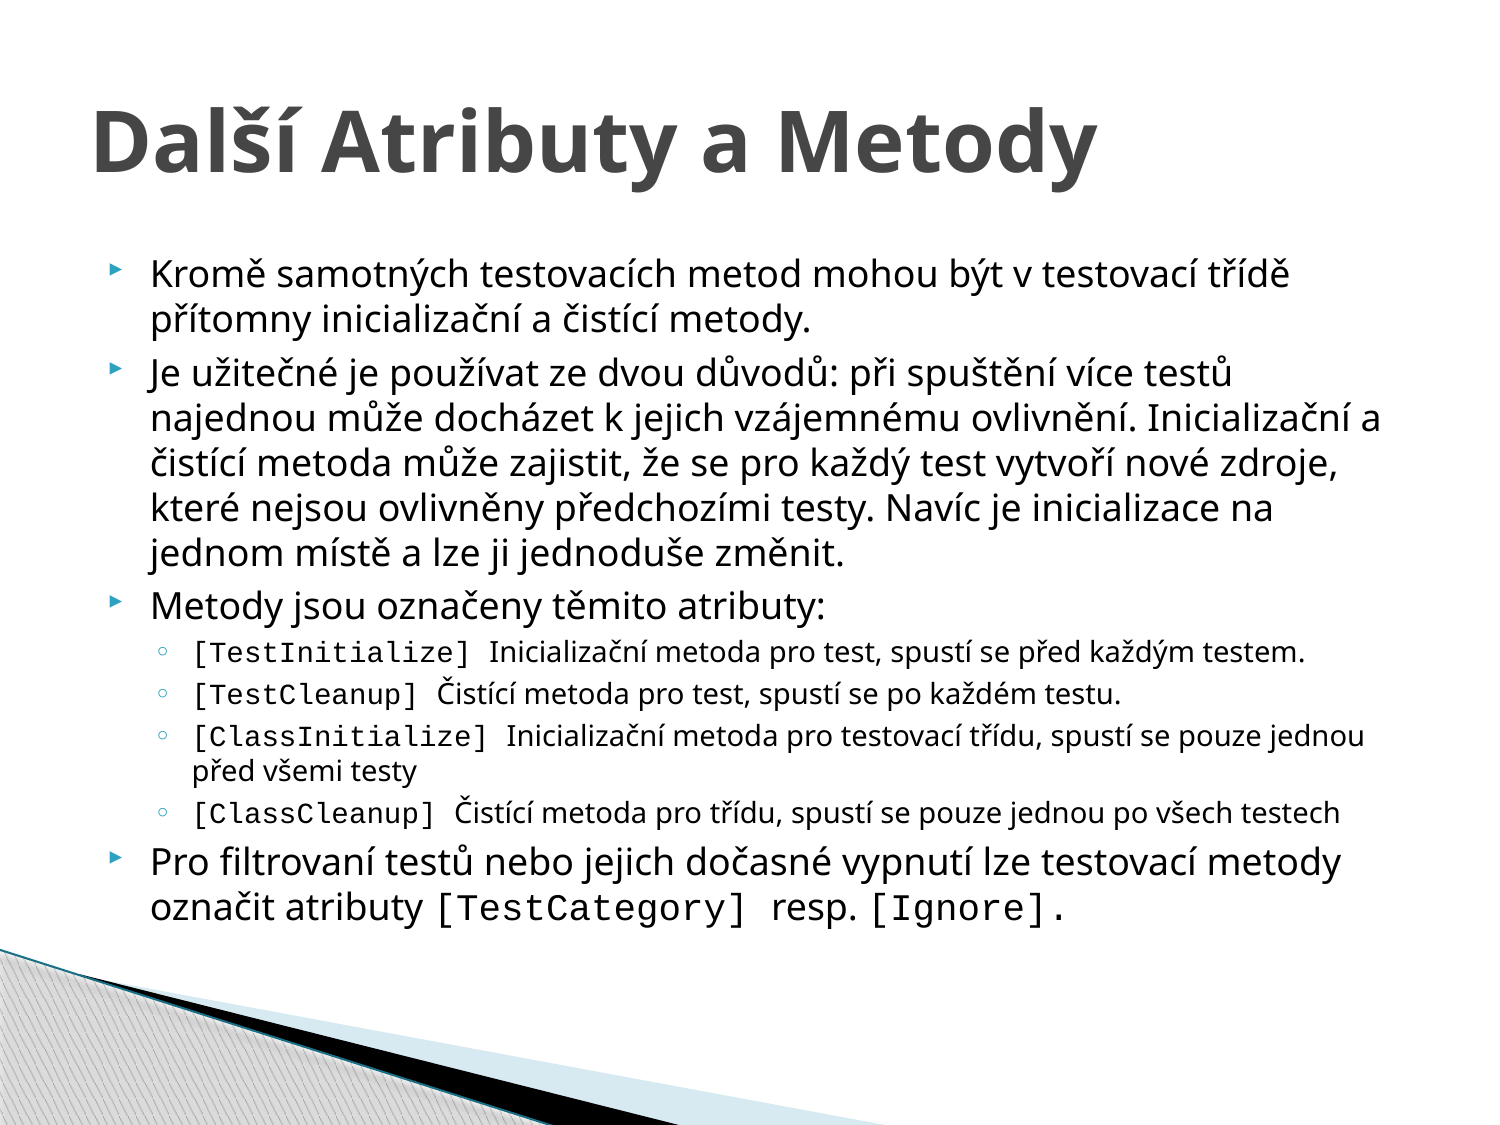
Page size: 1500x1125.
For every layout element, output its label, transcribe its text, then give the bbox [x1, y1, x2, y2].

list Kromě samotných testovacích metod mohou být v testovací třídě přítomny inicializační a čistící metody. Je užitečné je používat ze dvou důvodů: při spuštění více testů najednou může docházet k jejich vzájemnému ovlivnění. Inicializační a čistící metoda může zajistit, že se pro každý test vytvoří nové zdroje, které nejsou ovlivněny předchozími testy. Navíc je inicializace na jednom místě a lze ji jednoduše změnit. Metody jsou označeny těmito atributy: [TestInitialize] Inicializační metoda pro test, spustí se před každým testem. [TestCleanup] Čistící metoda pro test, spustí se po každém testu. [ClassInitialize] Inicializační metoda pro testovací třídu, spustí se pouze jednou před všemi testy [ClassCleanup] Čistící metoda pro třídu, spustí se pouze jednou po všech testech Pro filtrovaní testů nebo jejich dočasné vypnutí lze testovací metody označit atributy [TestCategory] resp. [Ignore]. [75, 243, 1425, 986]
title Další Atributy a Metody [75, 45, 1425, 233]
